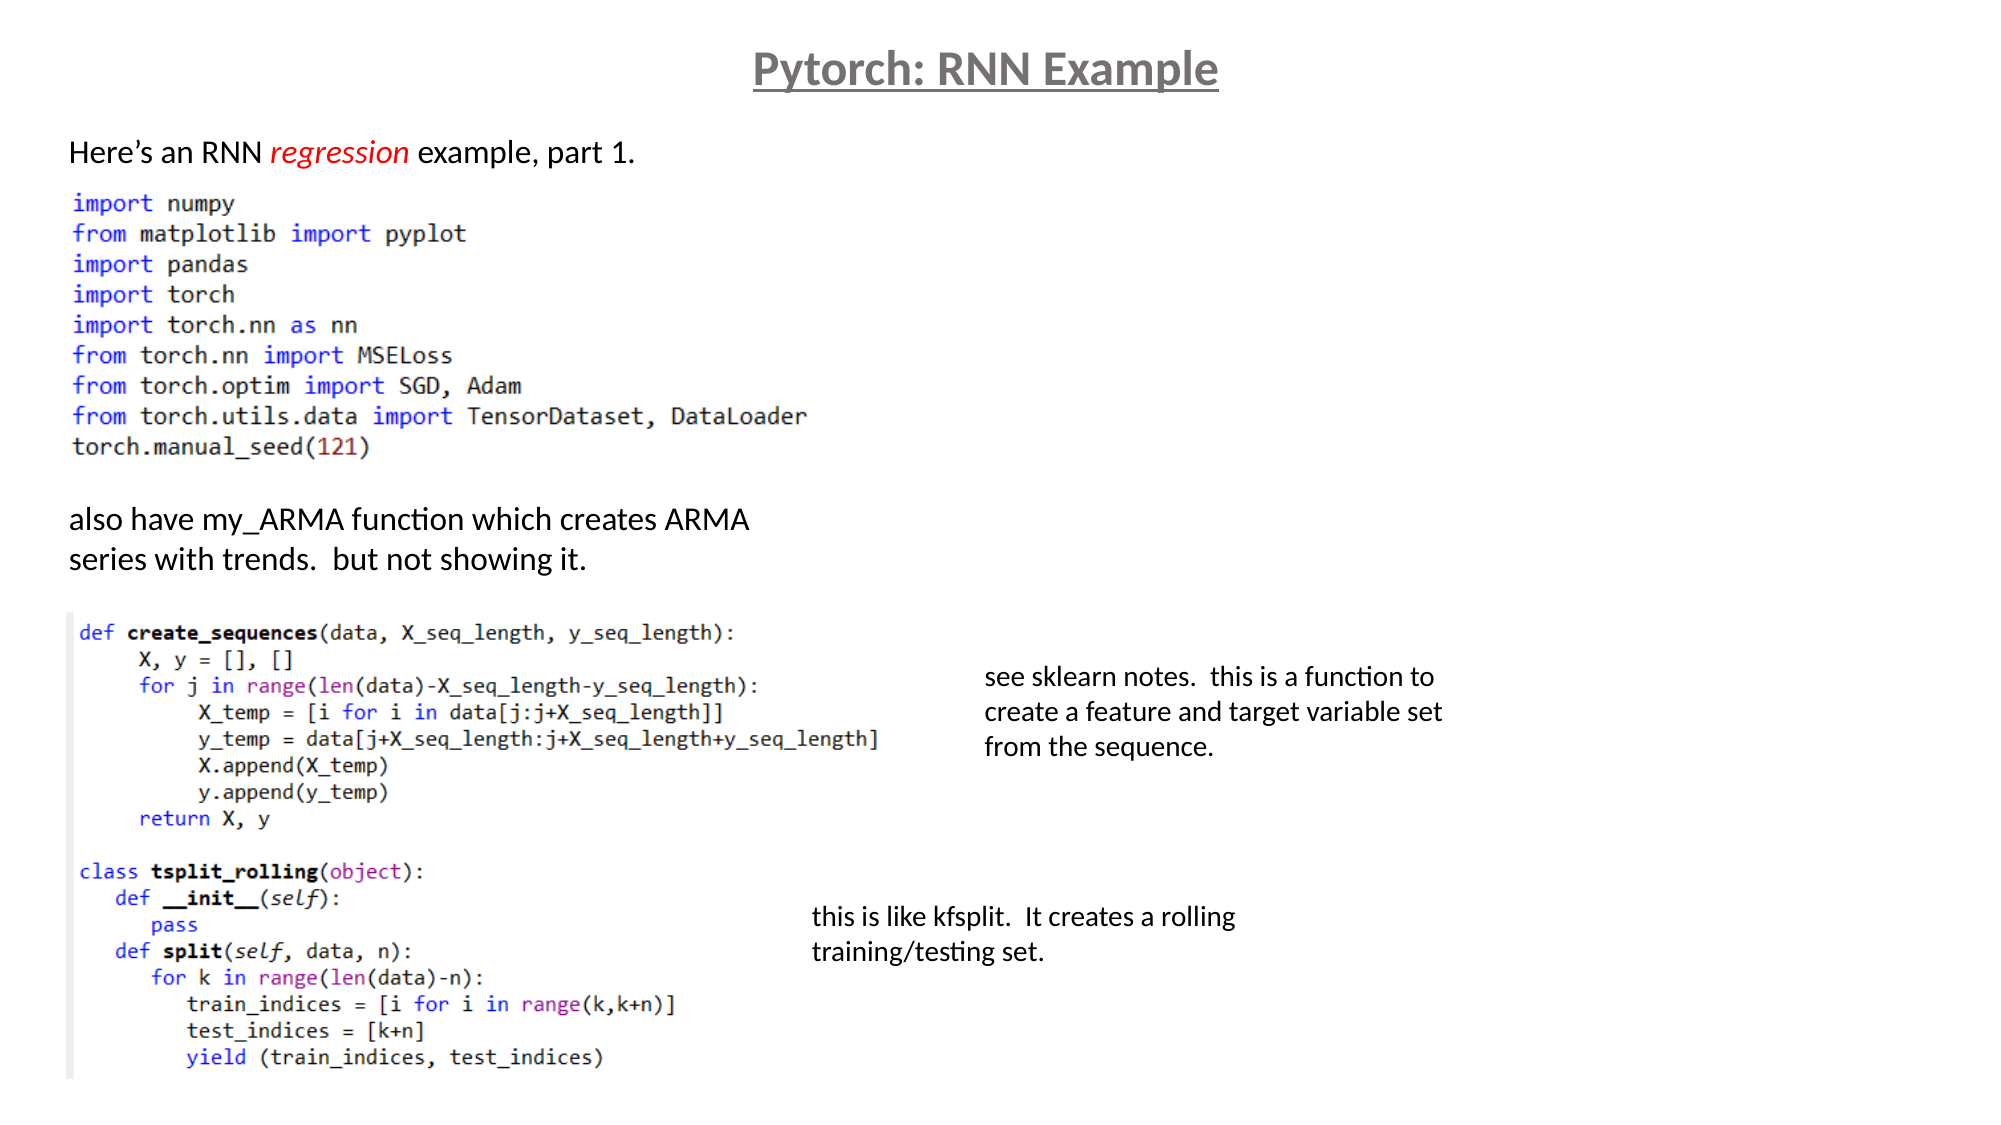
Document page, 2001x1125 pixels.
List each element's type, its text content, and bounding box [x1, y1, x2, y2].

text_box this is like kfsplit. It creates a rolling training/testing set. [877, 889, 1317, 975]
picture [66, 612, 877, 1079]
text_box see sklearn notes. this is a function to create a feature and target variable set from the sequence. [969, 649, 1490, 770]
text_box Here’s an RNN regression example, part 1. [54, 123, 737, 178]
picture [66, 178, 820, 464]
text_box also have my_ARMA function which creates ARMA series with trends. but not showing it. [54, 489, 820, 585]
text_box Pytorch: RNN Example [738, 28, 1235, 104]
